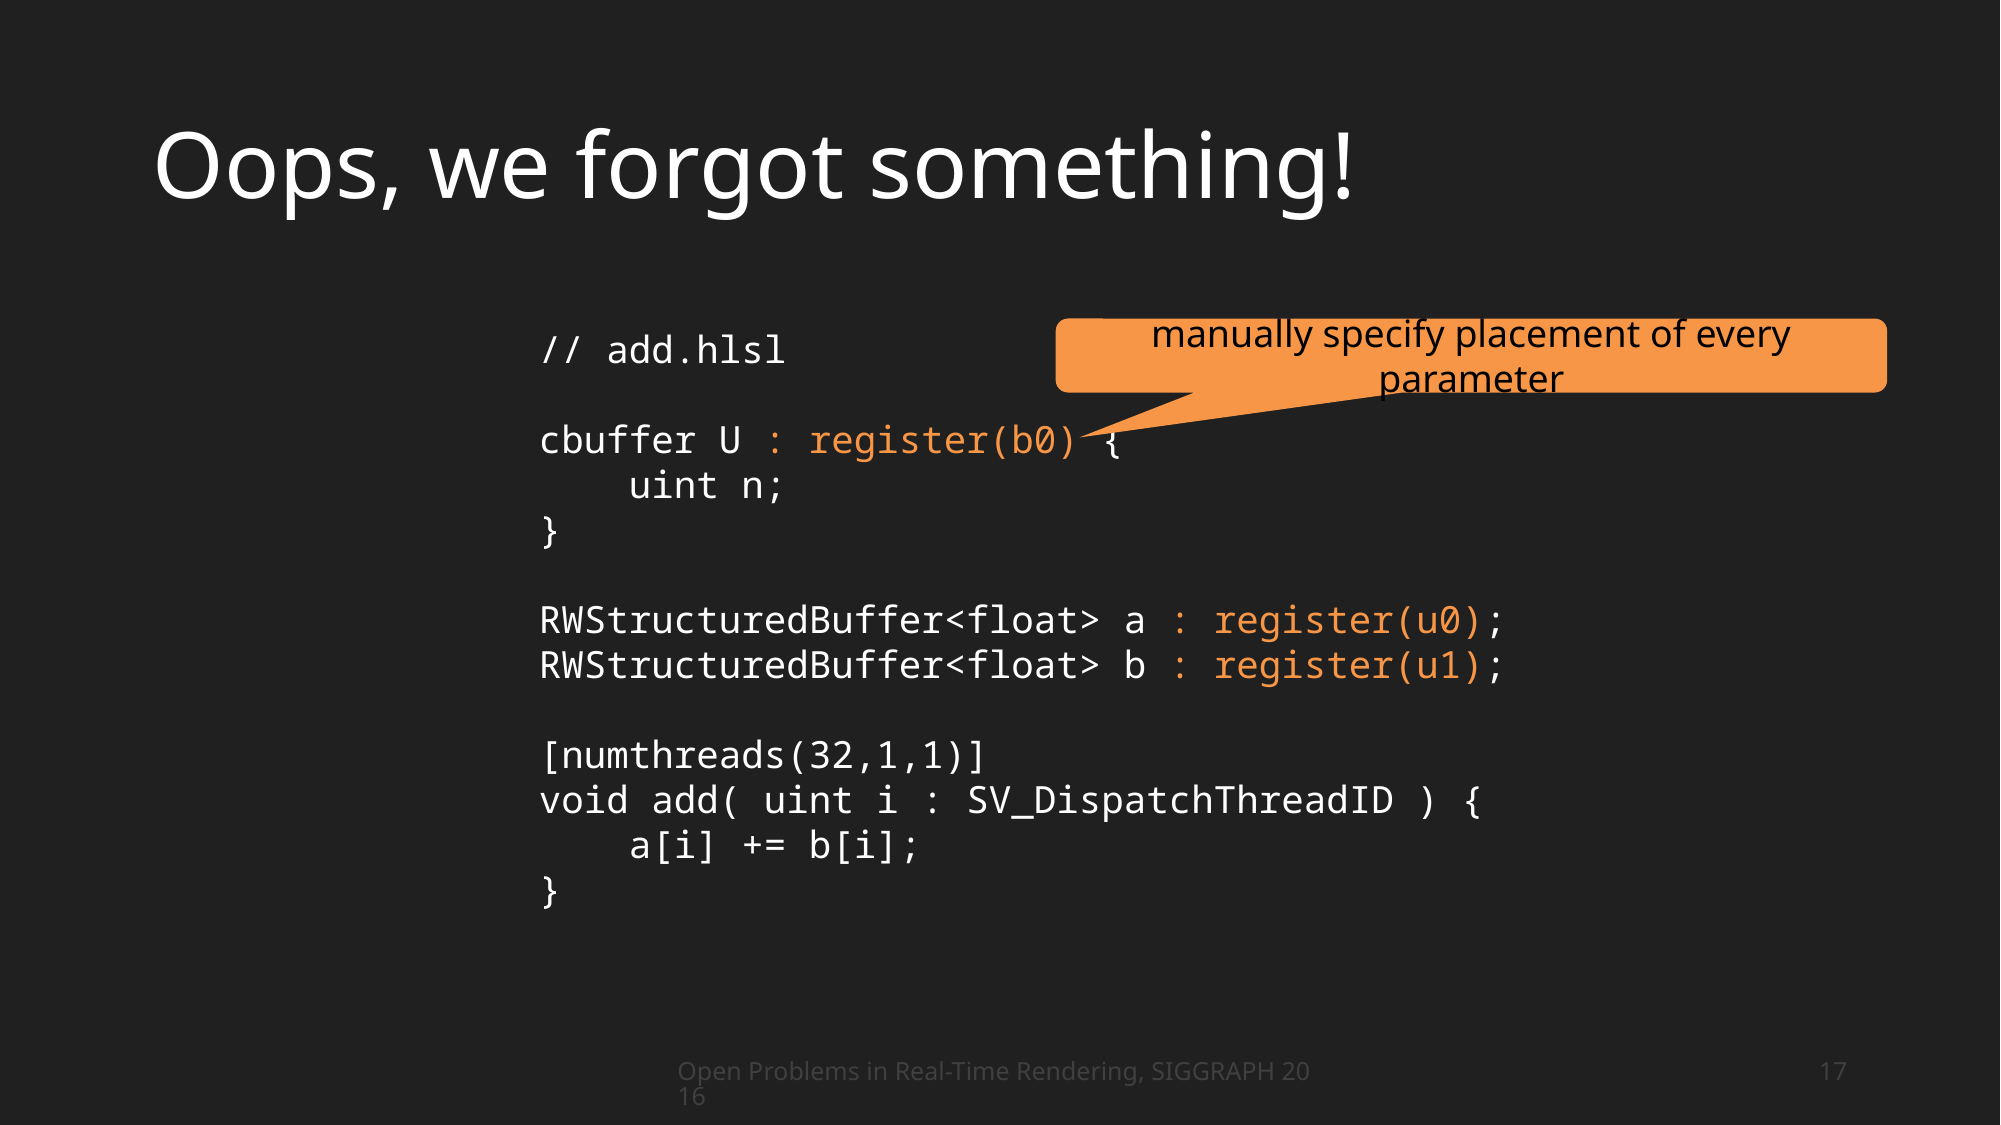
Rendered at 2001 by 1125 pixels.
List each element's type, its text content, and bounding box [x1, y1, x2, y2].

slide_number 17 [1412, 1042, 1863, 1103]
footer Open Problems in Real-Time Rendering, SIGGRAPH 2016 [662, 1042, 1338, 1103]
title Oops, we forgot something! [137, 59, 1863, 278]
text_box // add.hlsl cbuffer U : register(b0) { uint n; } RWStructuredBuffer<float> a : register(u0); RWStructuredBuffer<float> b : register(u1); [numthreads(32,1,1)] void add( uint i : SV_DispatchThreadID ) { a[i] += b[i]; } [524, 318, 689, 425]
text_box manually specify placement of every parameter [1054, 317, 1889, 439]
